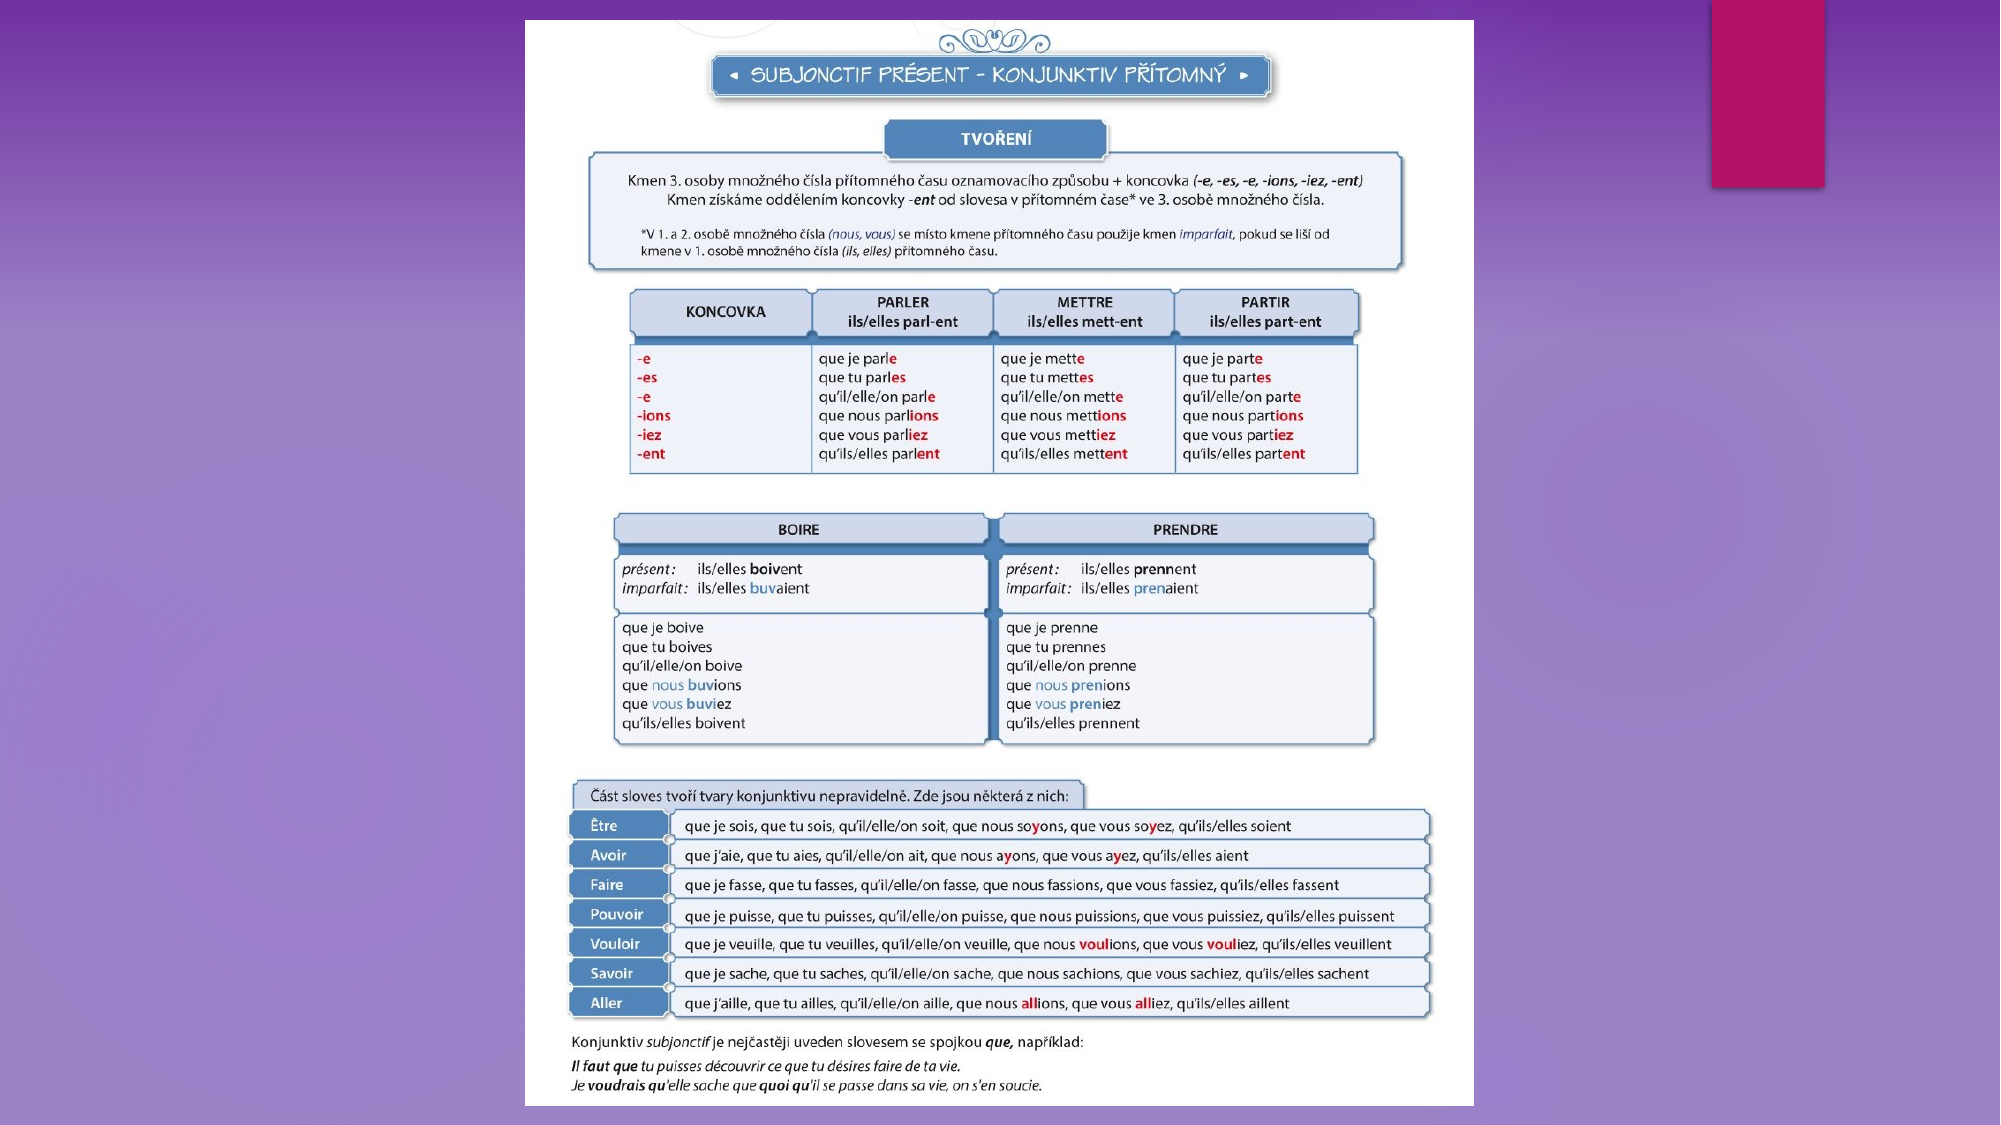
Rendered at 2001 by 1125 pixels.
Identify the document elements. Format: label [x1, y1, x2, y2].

picture [0, 0, 1576, 1125]
